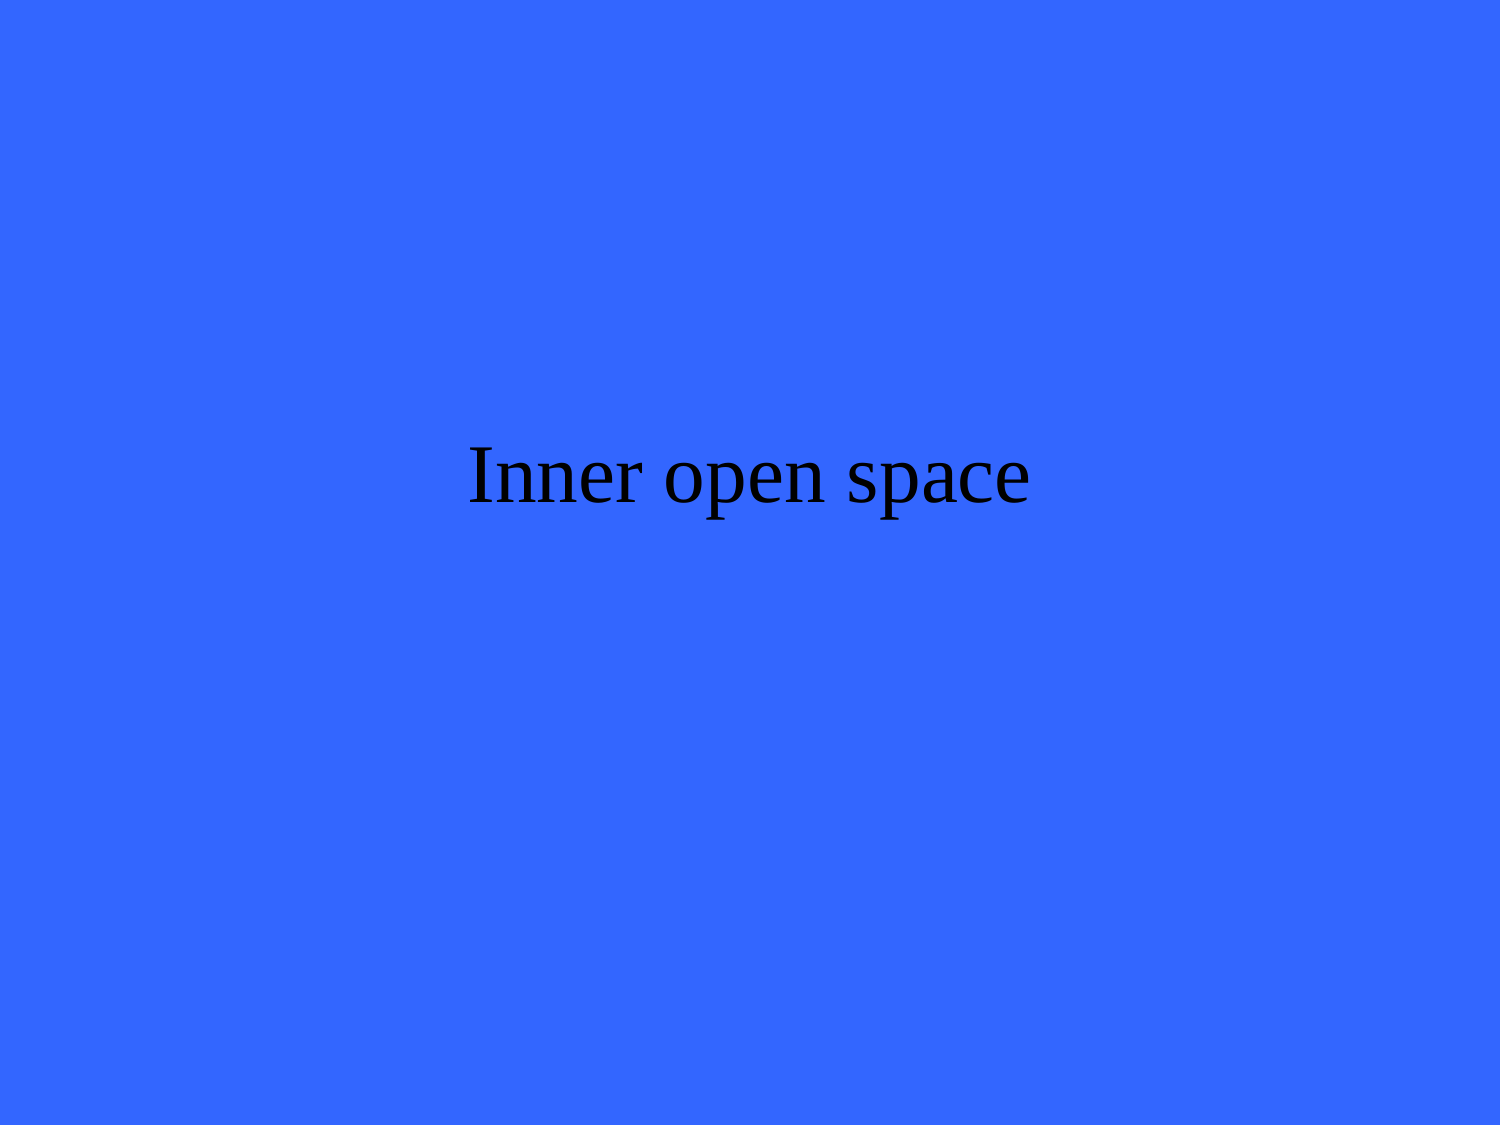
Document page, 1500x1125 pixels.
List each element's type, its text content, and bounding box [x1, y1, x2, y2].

title Inner open space [112, 374, 1388, 563]
